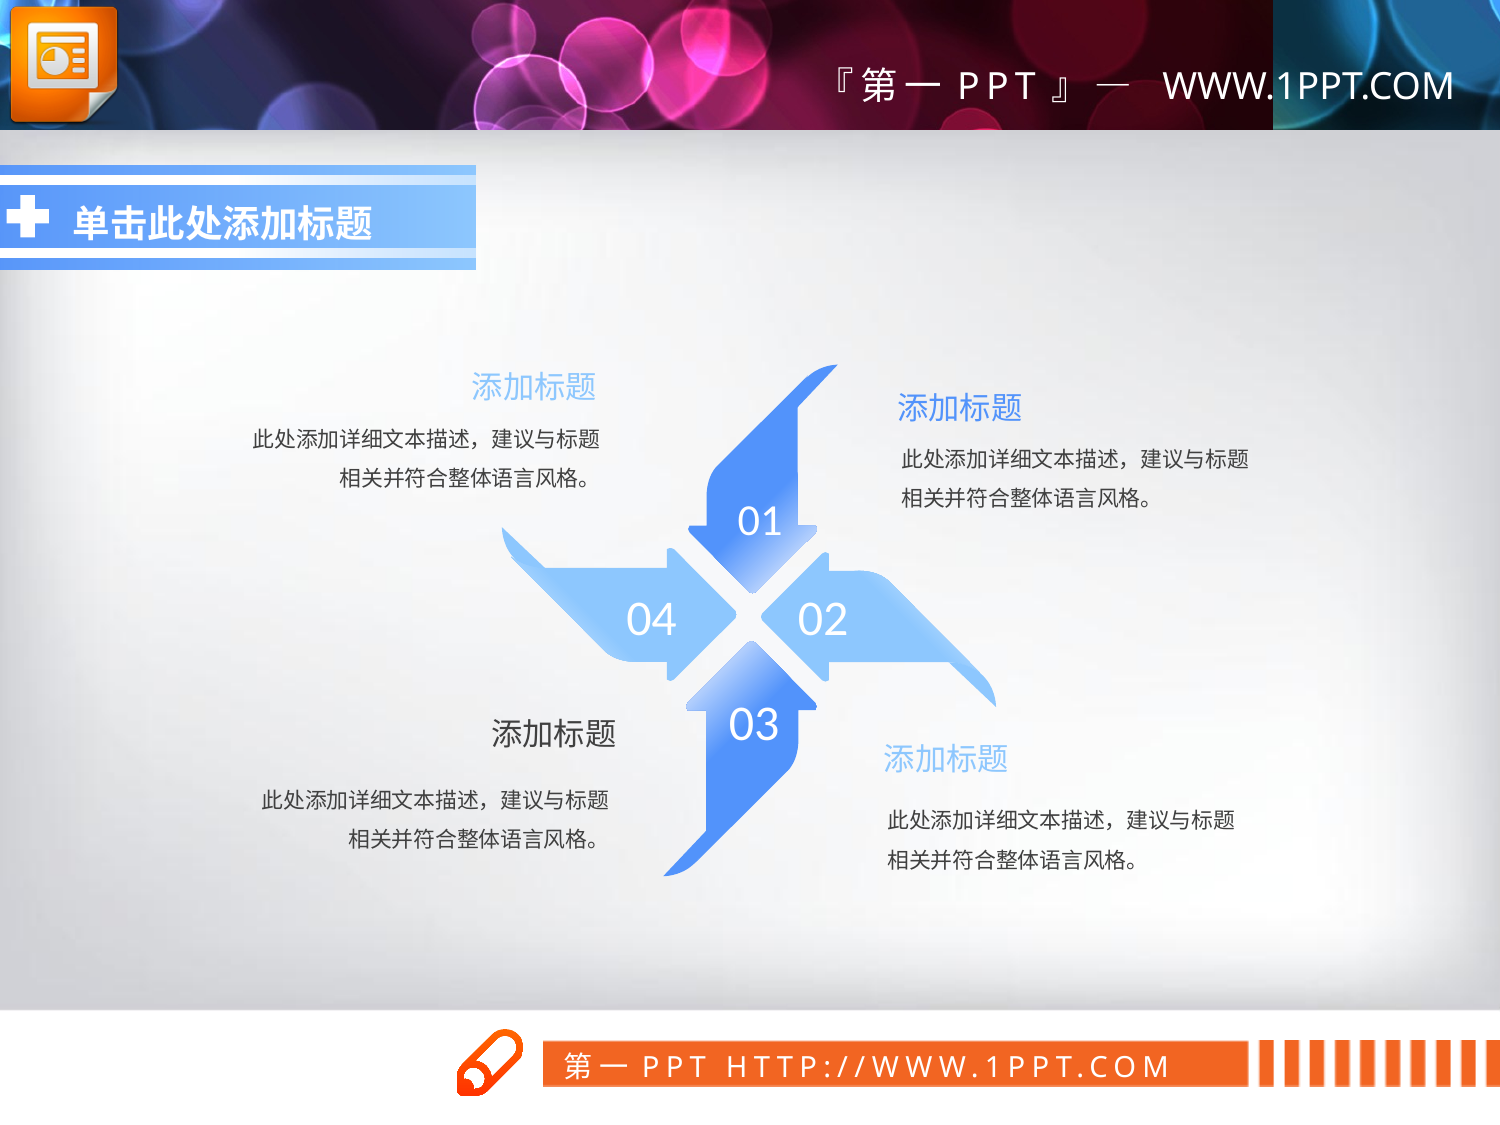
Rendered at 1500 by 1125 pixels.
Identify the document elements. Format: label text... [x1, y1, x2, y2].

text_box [687, 360, 884, 594]
text_box [0, 248, 476, 258]
picture [0, 0, 1500, 1012]
picture [543, 1040, 1500, 1087]
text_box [882, 359, 1271, 532]
text_box [0, 165, 476, 175]
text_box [633, 640, 819, 878]
text_box 单击此处添加标题 [57, 192, 390, 252]
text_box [868, 710, 1257, 894]
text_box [229, 337, 616, 512]
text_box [240, 684, 632, 873]
text_box [0, 258, 476, 270]
text_box [6, 195, 49, 238]
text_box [760, 551, 997, 753]
text_box [0, 175, 476, 185]
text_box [497, 482, 738, 682]
text_box [0, 185, 476, 248]
